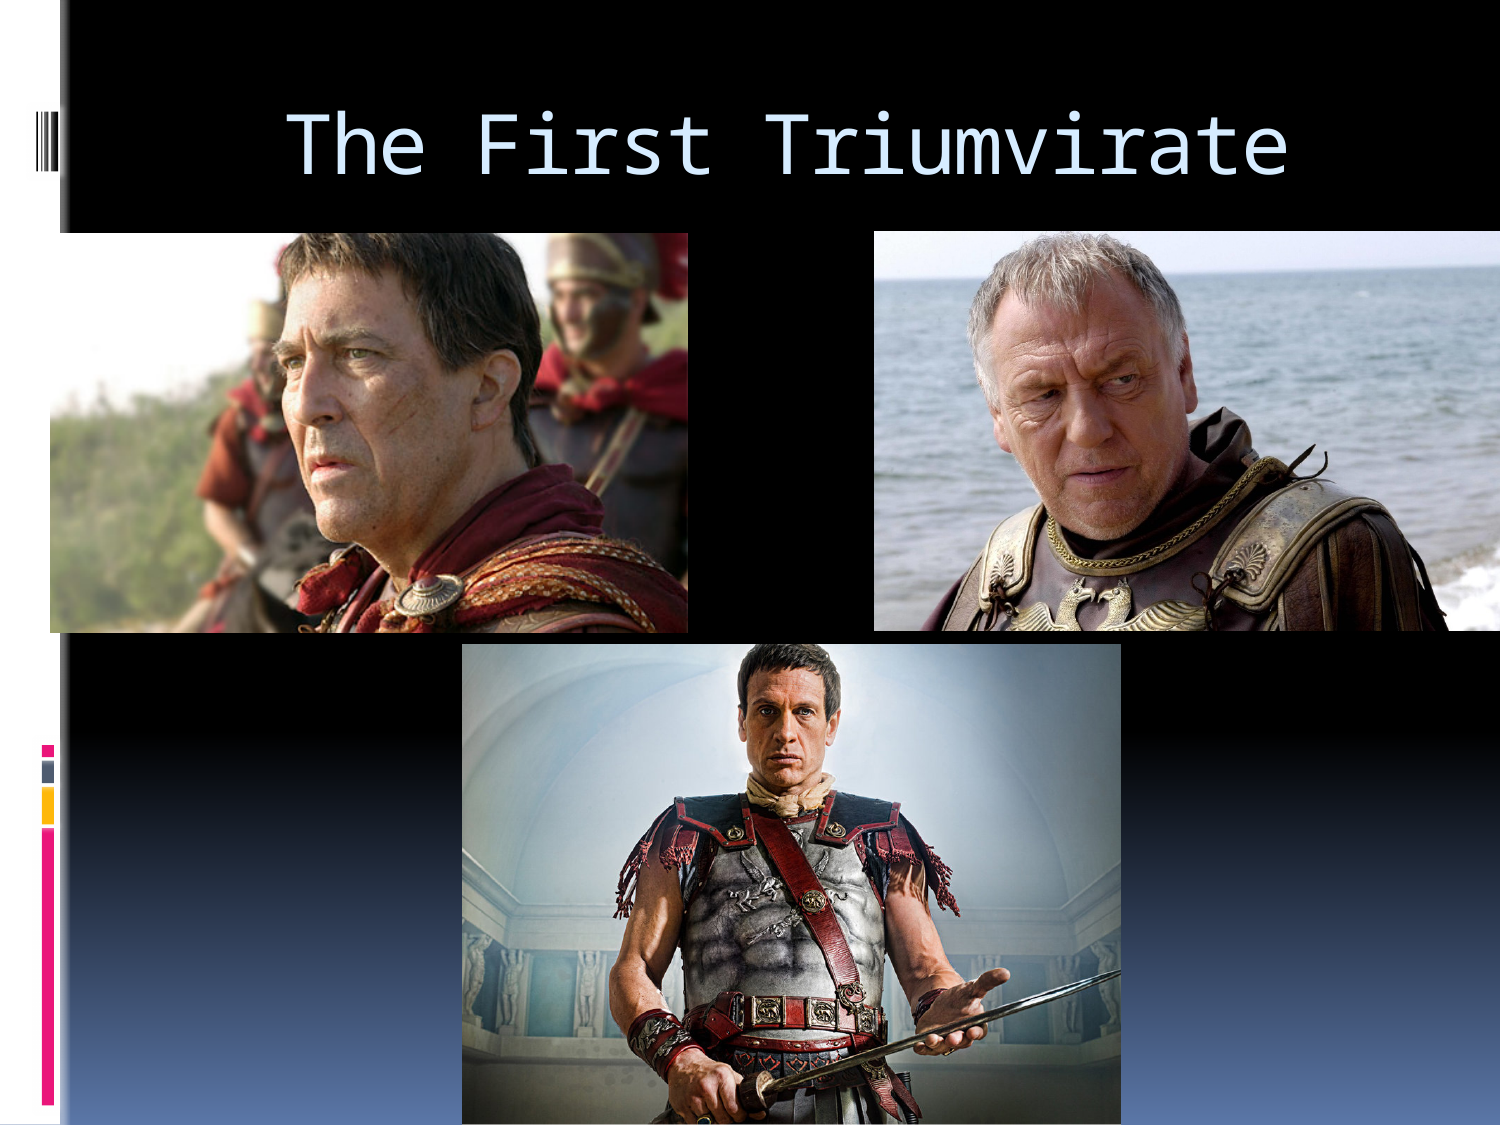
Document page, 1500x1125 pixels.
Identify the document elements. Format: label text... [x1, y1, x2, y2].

picture [461, 644, 1122, 1125]
picture [874, 231, 1500, 632]
title The First Triumvirate [150, 83, 1425, 234]
picture [49, 233, 688, 633]
